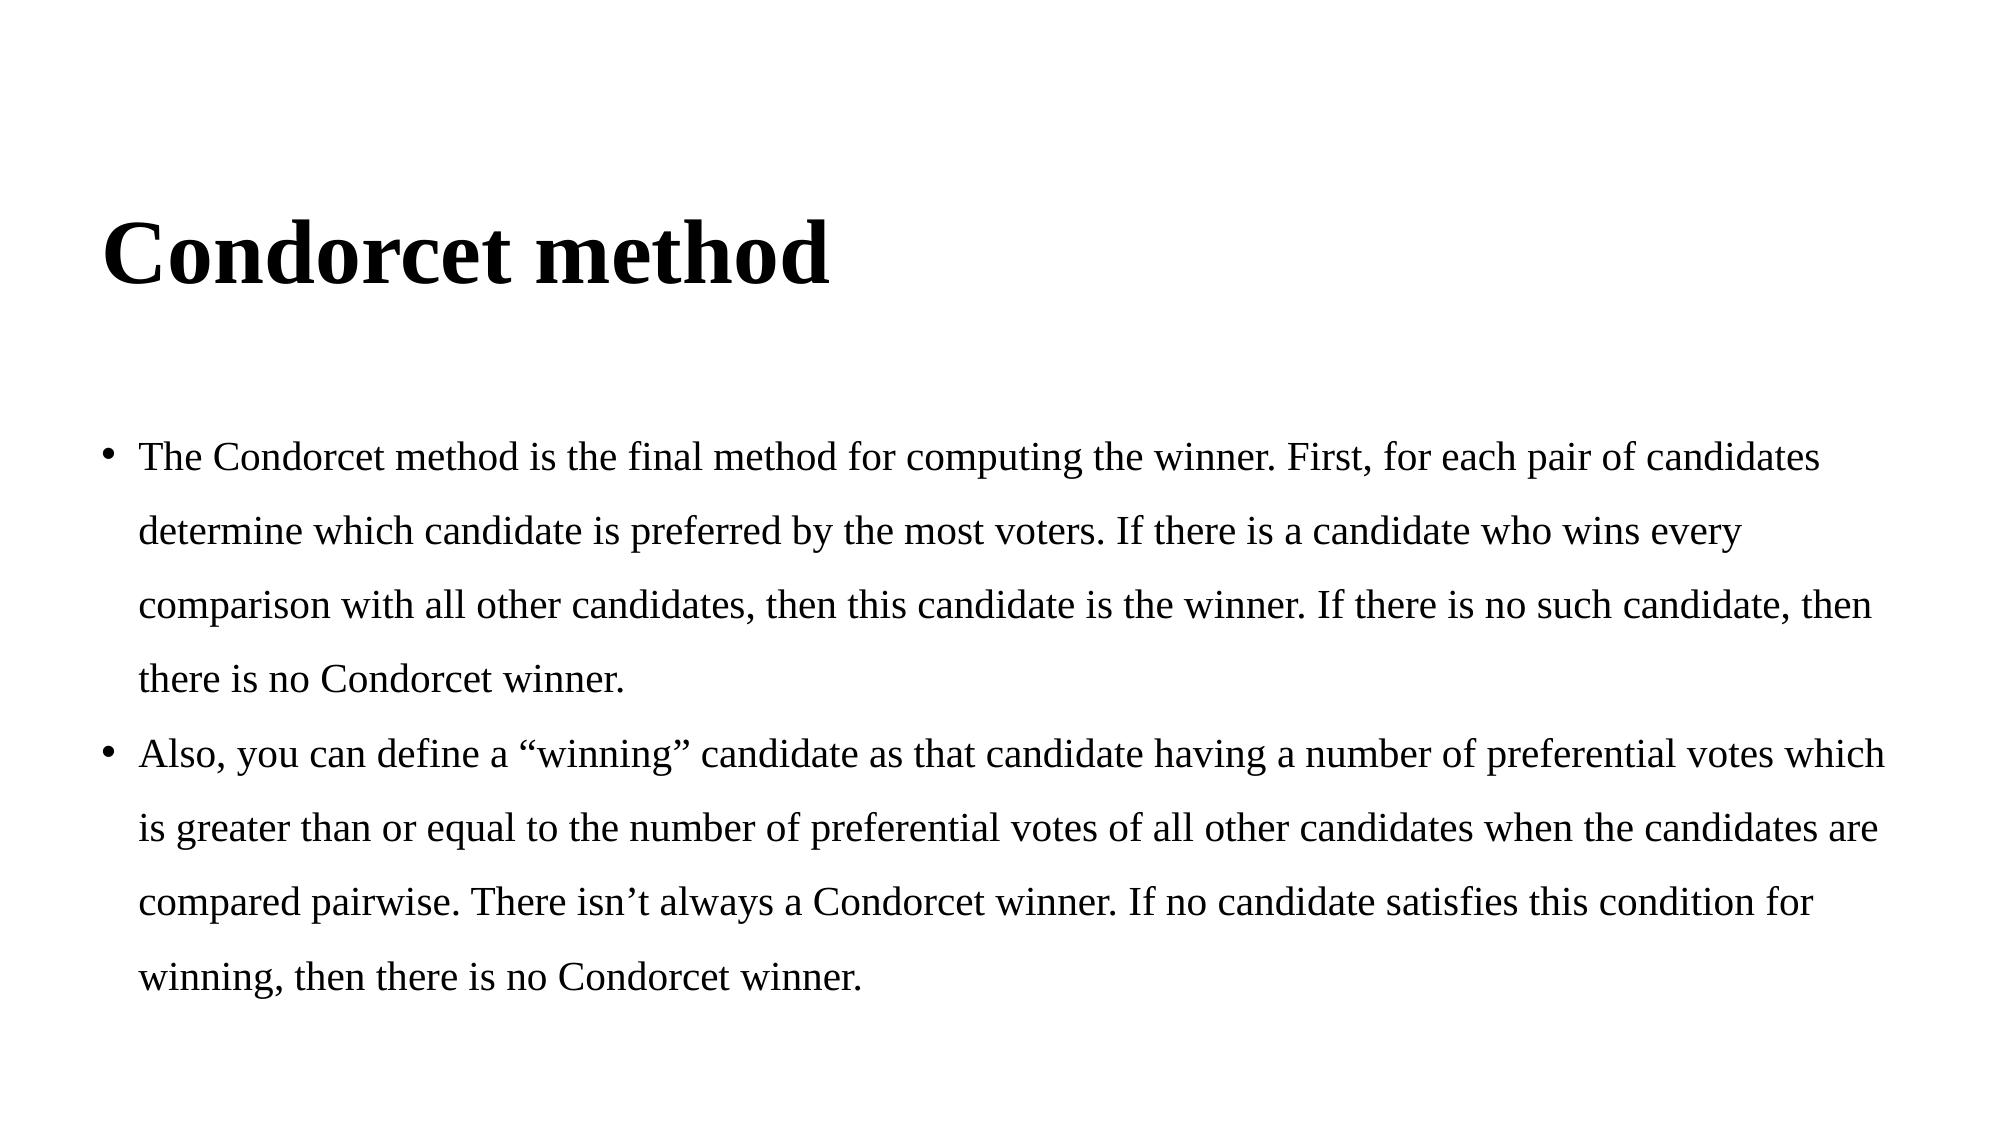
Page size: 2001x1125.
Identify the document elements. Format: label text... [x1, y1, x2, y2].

list The Condorcet method is the final method for computing the winner. First, for each pair of candidates determine which candidate is preferred by the most voters. If there is a candidate who wins every comparison with all other candidates, then this candidate is the winner. If there is no such candidate, then there is no Condorcet winner. Also, you can define a “winning” candidate as that candidate having a number of preferential votes which is greater than or equal to the number of preferential votes of all other candidates when the candidates are compared pairwise. There isn’t always a Condorcet winner. If no candidate satisfies this condition for winning, then there is no Condorcet winner. [86, 396, 1917, 1006]
title Condorcet method [86, 170, 1681, 338]
